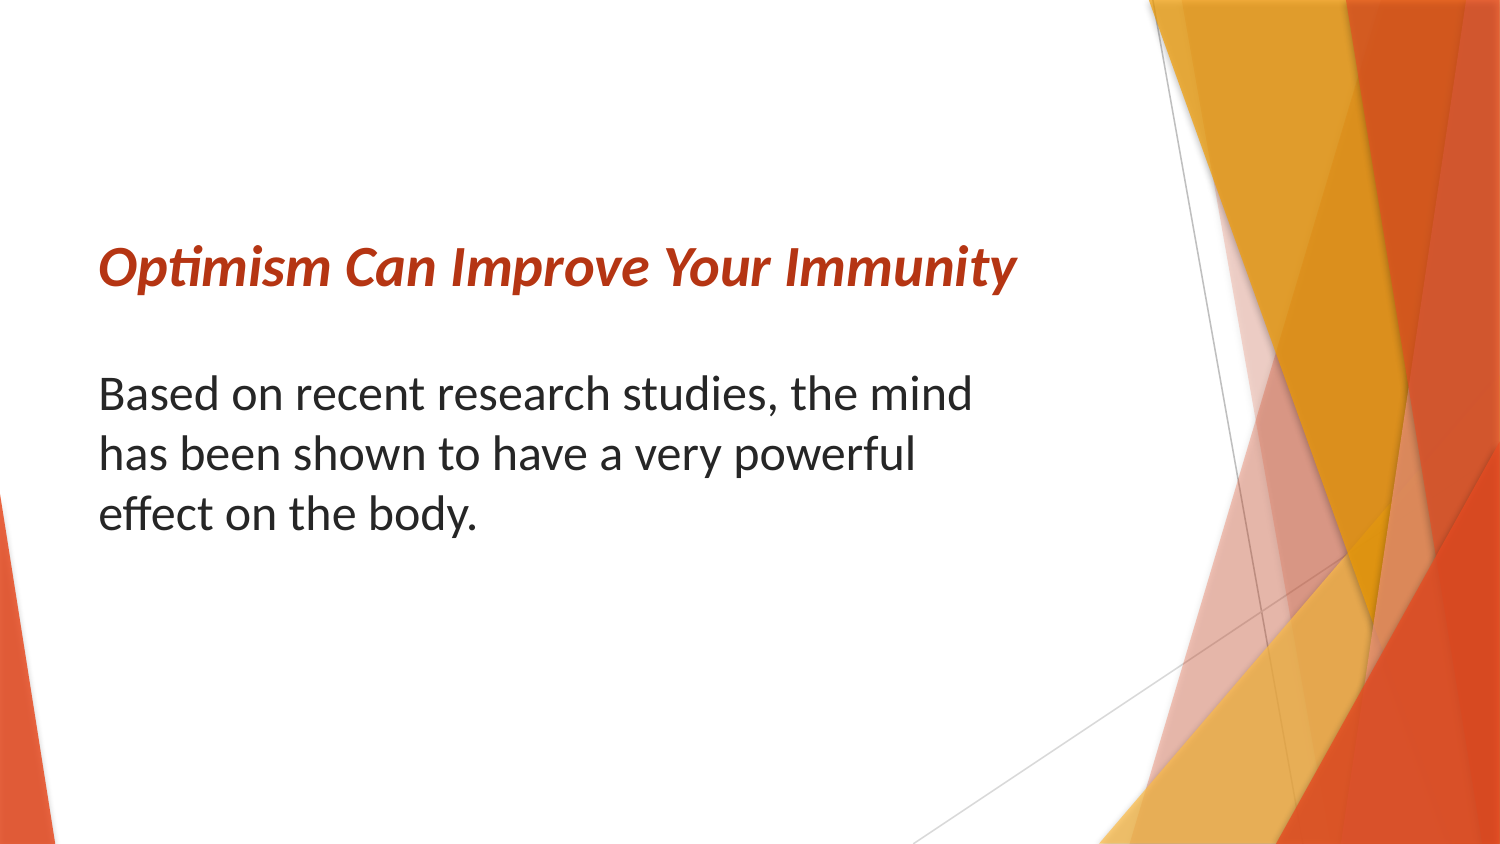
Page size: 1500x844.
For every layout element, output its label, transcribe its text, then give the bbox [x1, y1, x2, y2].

list Based on recent research studies, the mind has been shown to have a very powerful effect on the body. [83, 352, 1010, 611]
title Optimism Can Improve Your Immunity [83, 221, 1141, 320]
